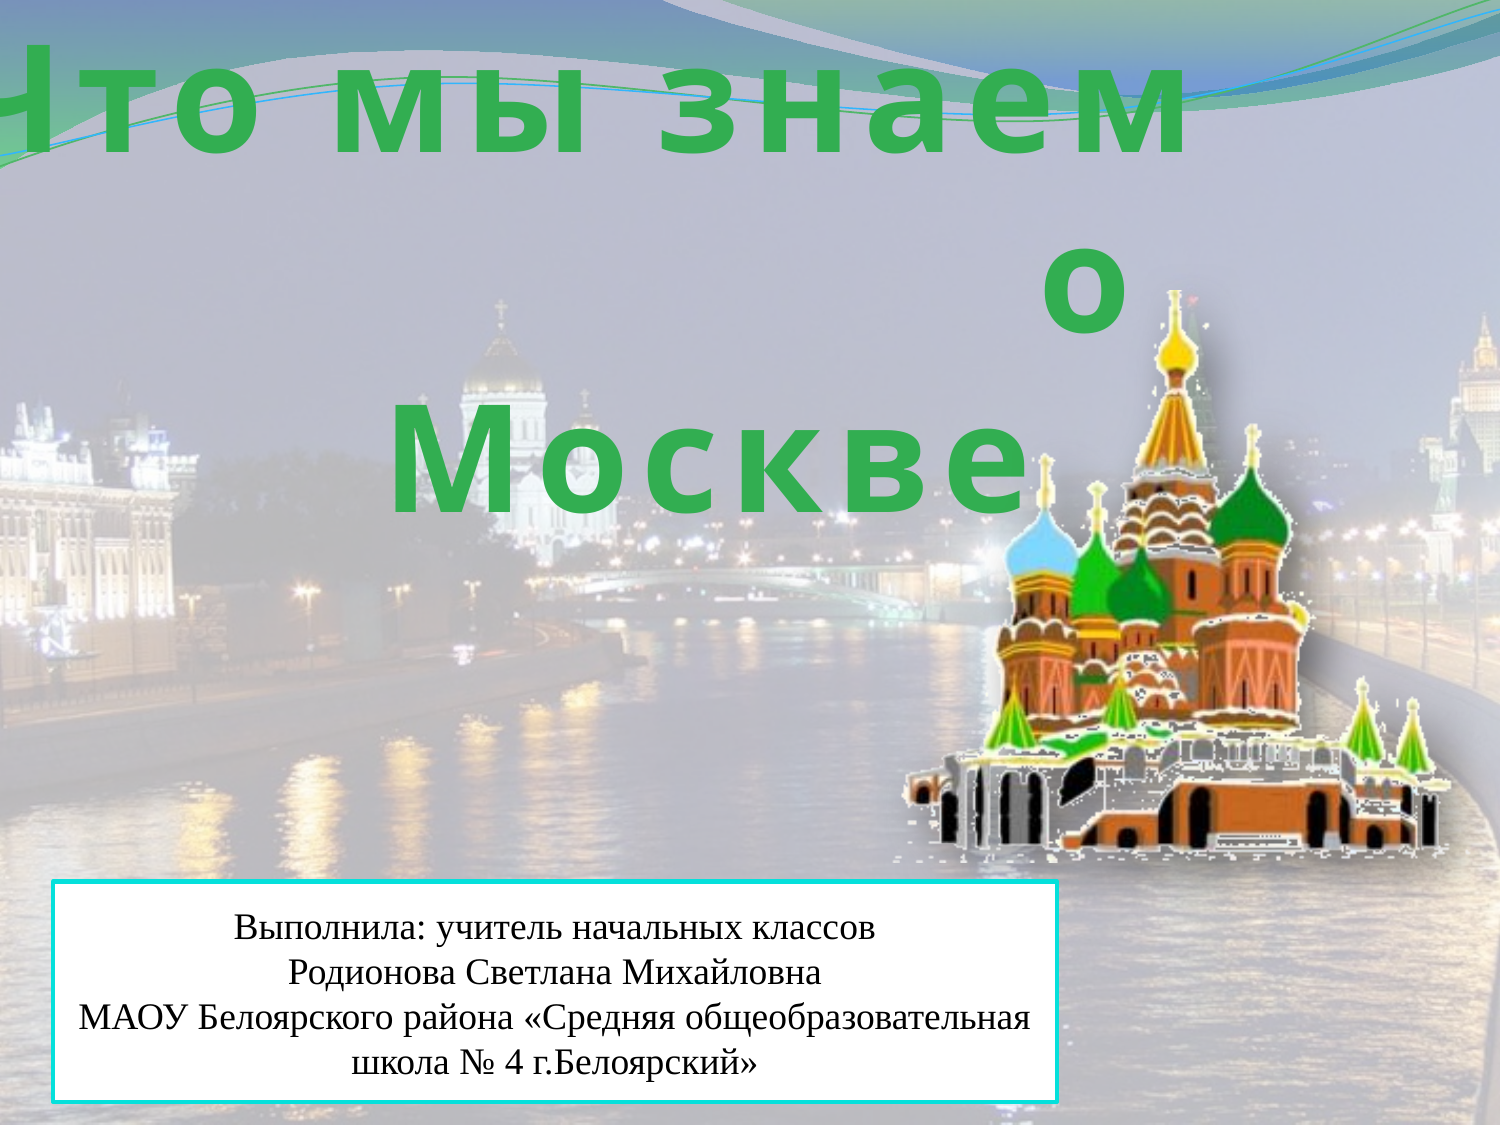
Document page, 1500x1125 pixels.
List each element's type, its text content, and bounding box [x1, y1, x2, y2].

text_box Что мы знаем о Москве [0, 0, 1435, 333]
picture [879, 290, 1480, 863]
text_box [0, 333, 845, 464]
text_box Выполнила: учитель начальных классов Родионова Светлана Михайловна МАОУ Белоярского района «Средняя общеобразовательная школа № 4 г.Белоярский» [51, 879, 1059, 1104]
